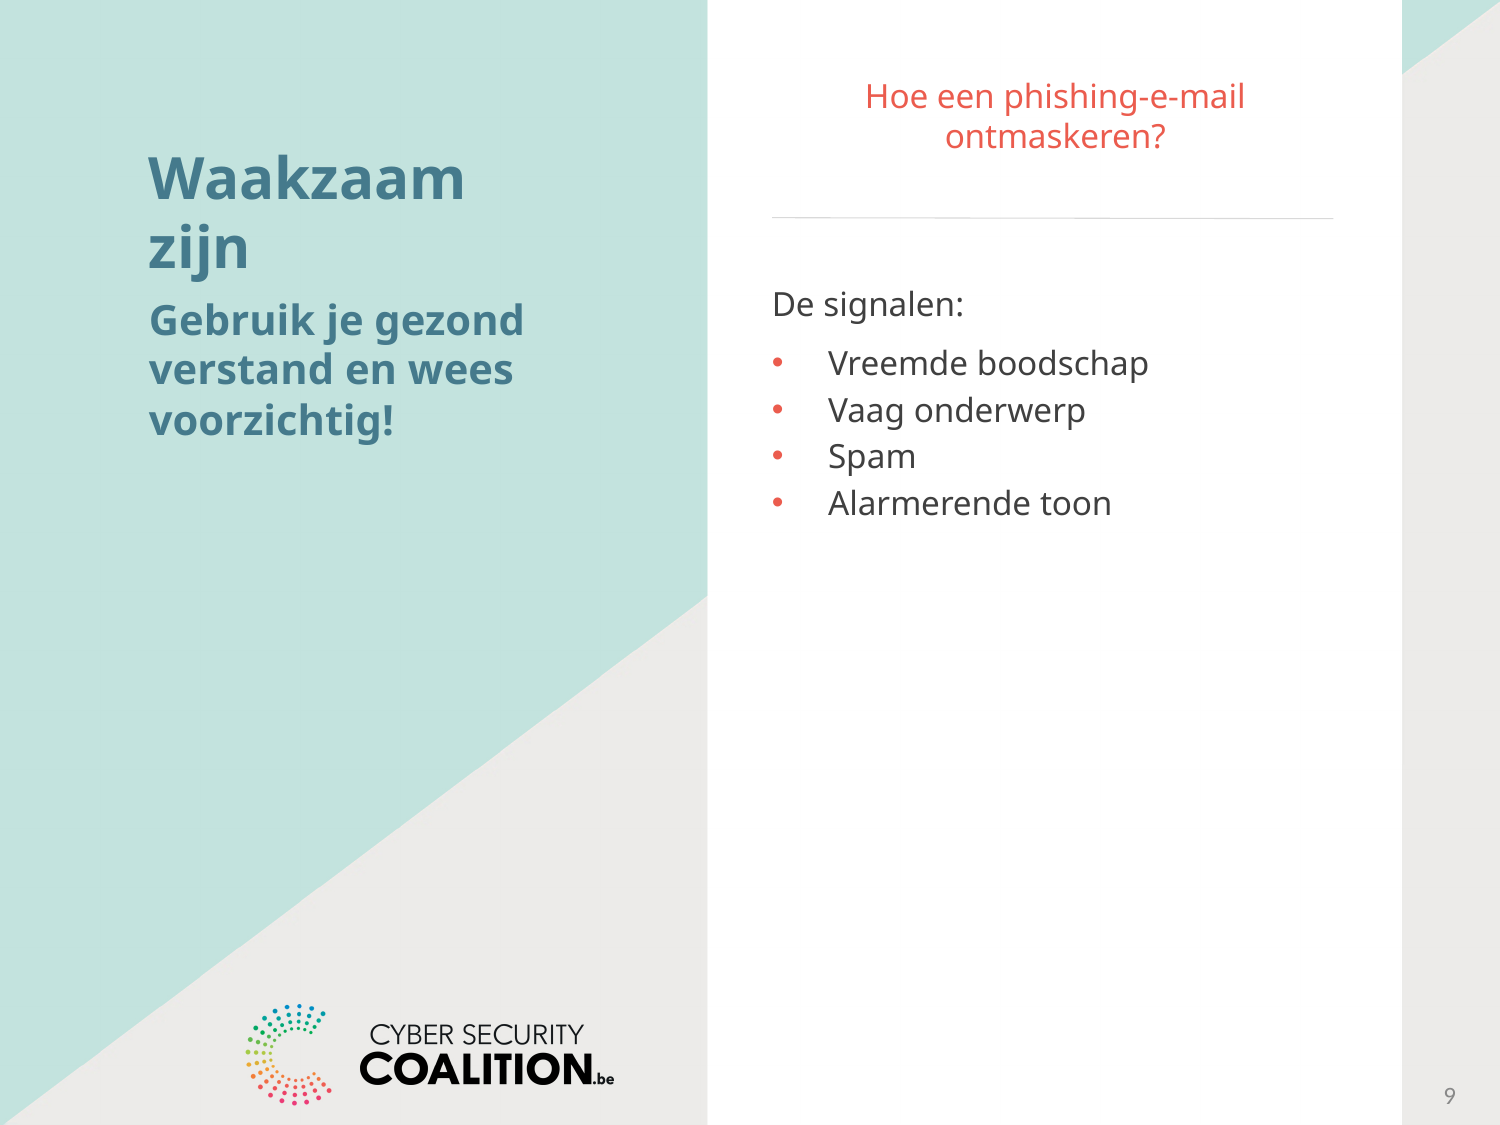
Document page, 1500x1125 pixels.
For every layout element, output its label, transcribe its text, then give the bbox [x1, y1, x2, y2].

picture [0, 0, 1500, 1125]
slide_number 9 [1400, 1063, 1500, 1125]
text_box Waakzaam zijn Gebruik je gezond verstand en wees voorzichtig! [134, 133, 566, 451]
list De signalen: Vreemde boodschap Vaag onderwerp Spam Alarmerende toon [756, 275, 1349, 1018]
title Hoe een phishing-e-mail ontmaskeren? [750, 67, 1362, 163]
